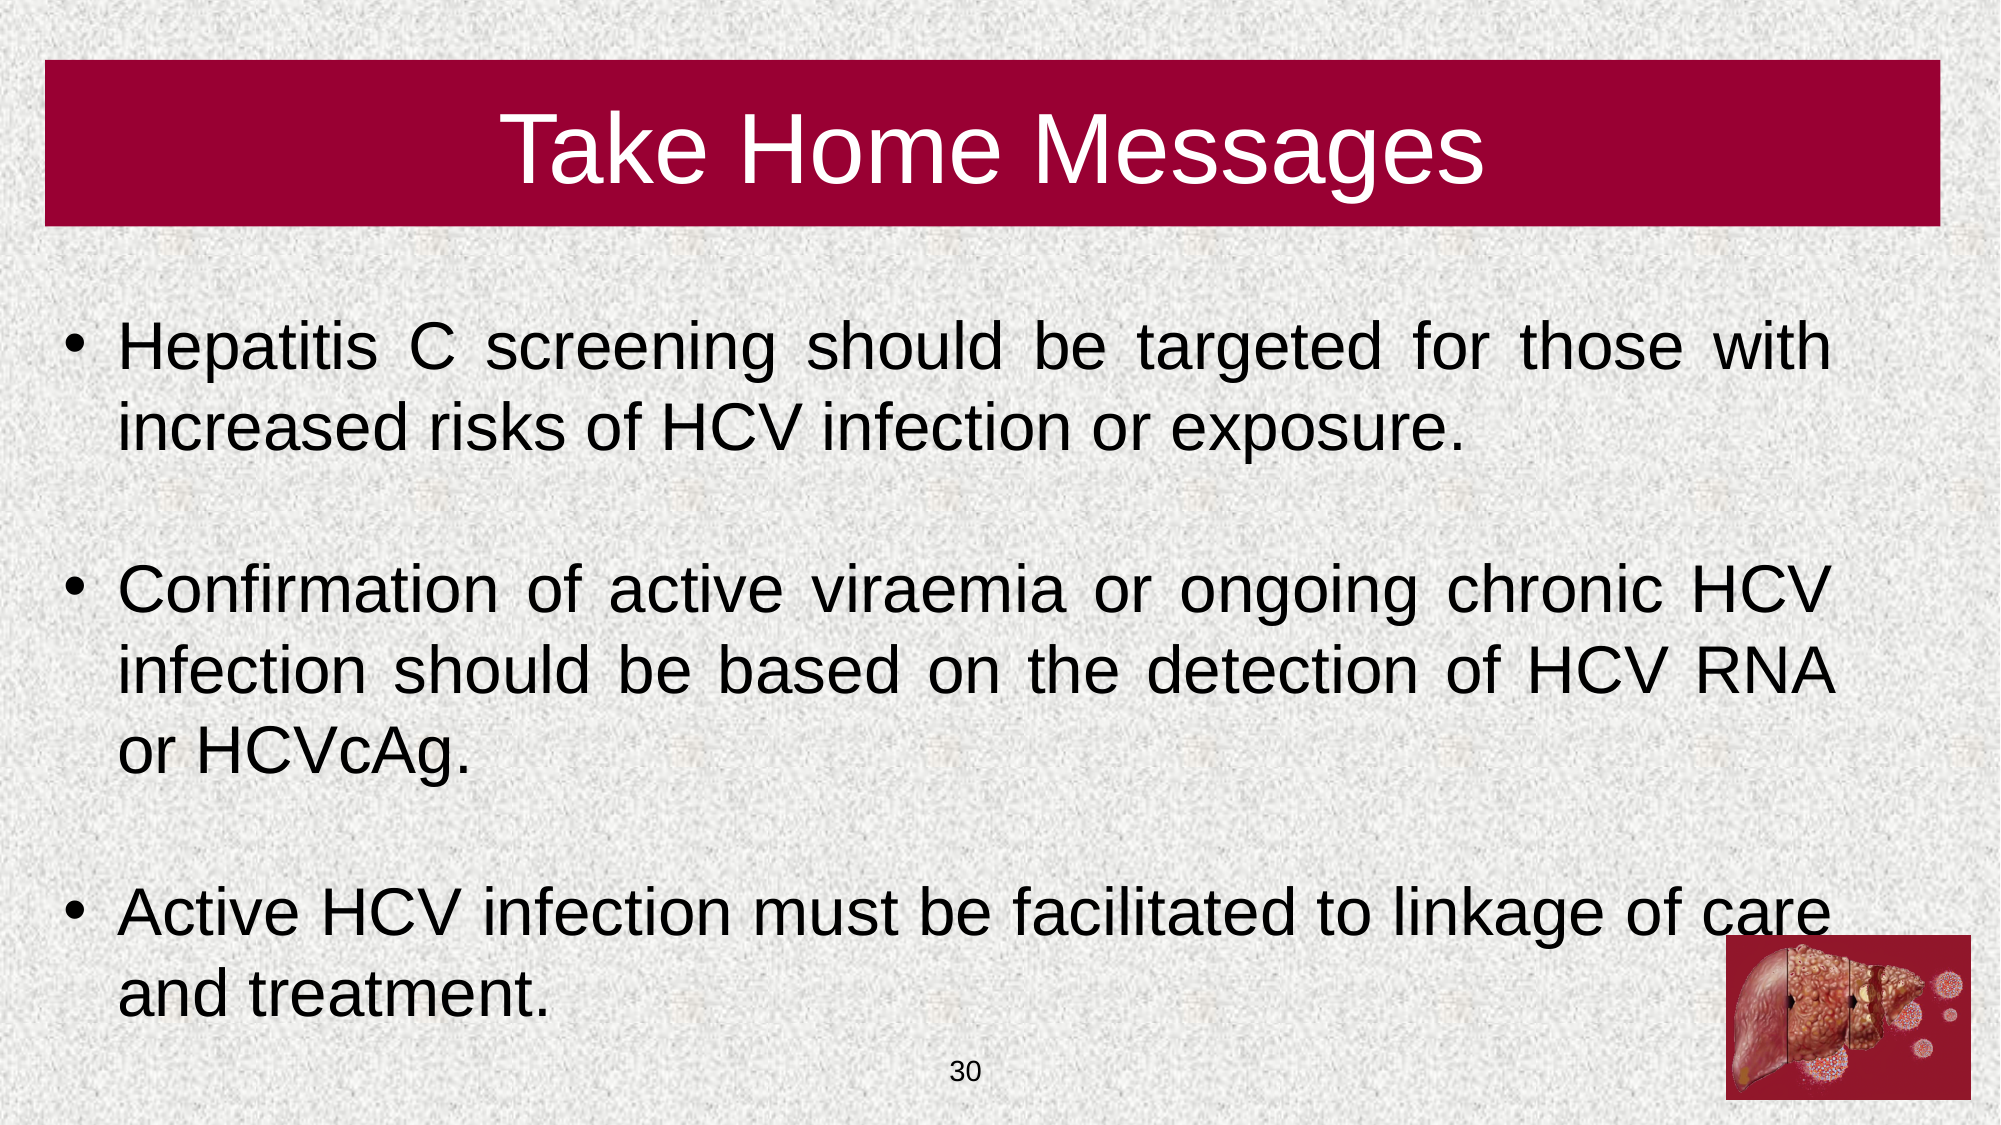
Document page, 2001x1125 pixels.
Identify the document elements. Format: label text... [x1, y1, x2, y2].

slide_number ‹#› [732, 1039, 1199, 1100]
text_box Take Home Messages [45, 59, 1941, 227]
list Hepatitis C screening should be targeted for those with increased risks of HCV infection or exposure. Confirmation of active viraemia or ongoing chronic HCV infection should be based on the detection of HCV RNA or HCVcAg. Active HCV infection must be facilitated to linkage of care and treatment. [48, 294, 1849, 1040]
picture [0, 0, 2001, 1125]
